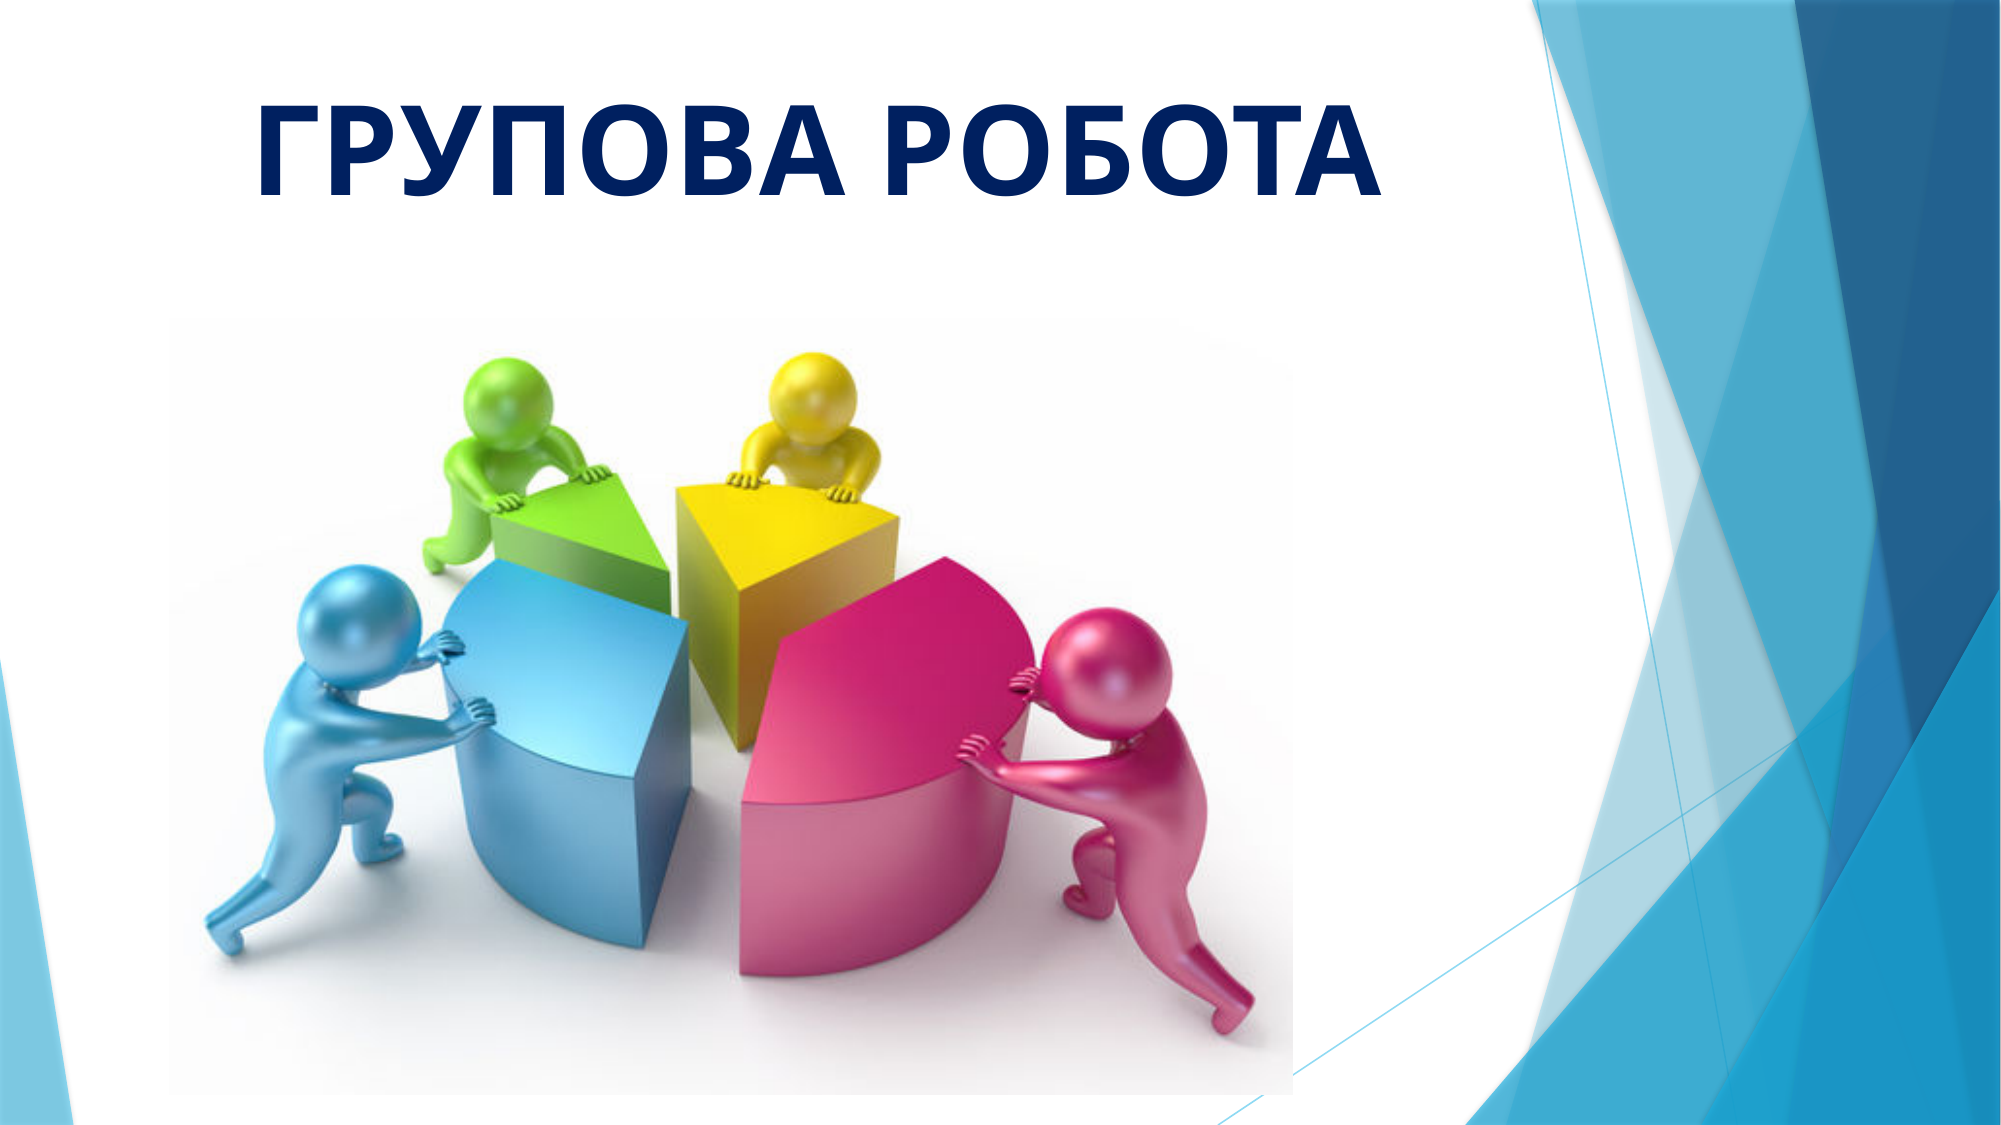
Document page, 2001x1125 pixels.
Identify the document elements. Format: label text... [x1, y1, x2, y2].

title ГРУПОВА РОБОТА [152, 62, 1481, 281]
picture [168, 318, 1293, 1095]
